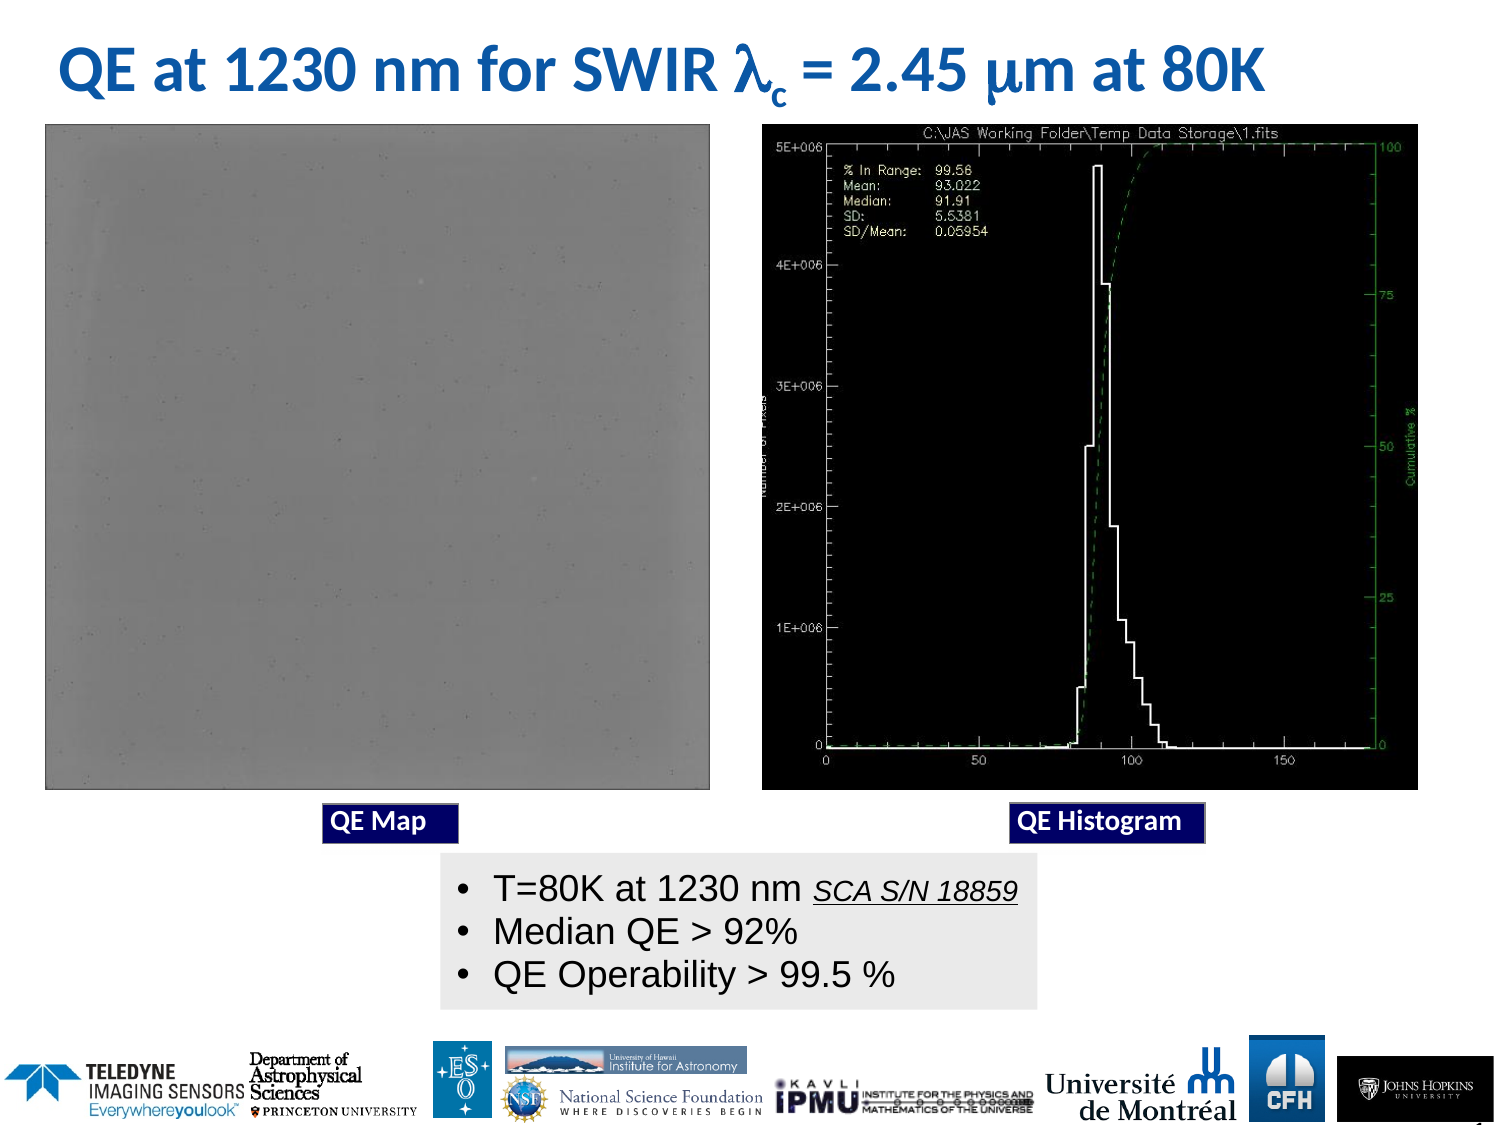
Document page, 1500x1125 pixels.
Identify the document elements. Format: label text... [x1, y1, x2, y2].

picture [460, 1093, 472, 1098]
slide_number 11 [1458, 1082, 1500, 1123]
text_box T=80K at 1230 nm SCA S/N 18859 Median QE > 92% QE Operability > 99.5 % [440, 852, 1038, 1010]
picture [1041, 1043, 1240, 1124]
picture [460, 1079, 472, 1084]
picture [466, 1055, 473, 1065]
picture [1337, 1056, 1494, 1122]
picture [762, 124, 1418, 790]
text_box QE Histogram [1009, 802, 1205, 844]
picture [249, 1042, 418, 1119]
picture [451, 1058, 455, 1077]
title QE at 1230 nm for SWIR lc = 2.45 mm at 80K [50, 24, 1438, 115]
picture [767, 1068, 1038, 1125]
picture [1249, 1035, 1325, 1122]
picture [44, 124, 710, 790]
picture [4, 1064, 244, 1119]
picture [500, 1046, 763, 1123]
text_box QE Map [322, 804, 459, 844]
